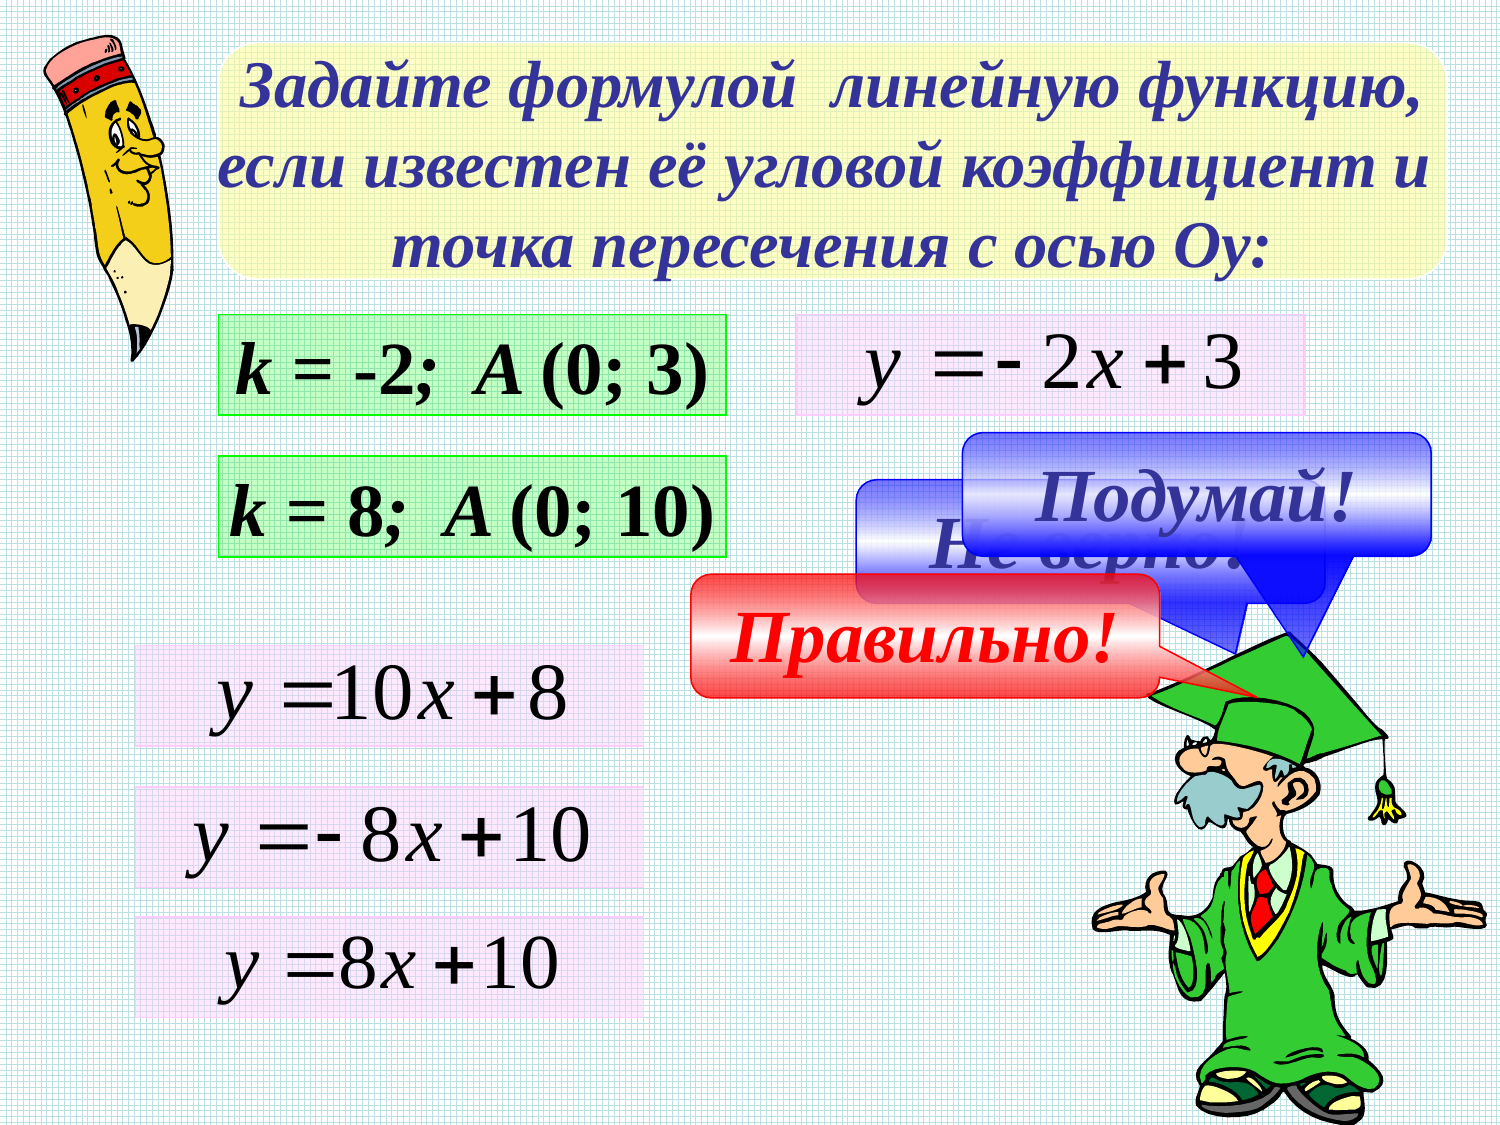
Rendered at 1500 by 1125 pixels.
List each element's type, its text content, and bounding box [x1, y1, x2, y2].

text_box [796, 314, 1306, 424]
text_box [135, 916, 644, 1021]
text_box Правильно! [690, 574, 1160, 698]
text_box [135, 644, 644, 754]
picture [1088, 623, 1500, 1125]
text_box Задайте формулой линейную функцию, если известен её угловой коэффициент и точка пересечения с осью Оу: [218, 42, 1448, 280]
text_box Подумай! [962, 432, 1432, 622]
text_box k = 8; A (0; 10) [218, 456, 727, 558]
text_box k = -2; A (0; 3) [218, 314, 727, 416]
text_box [135, 786, 644, 896]
text_box Не верно! [856, 479, 1267, 622]
picture [40, 30, 174, 362]
